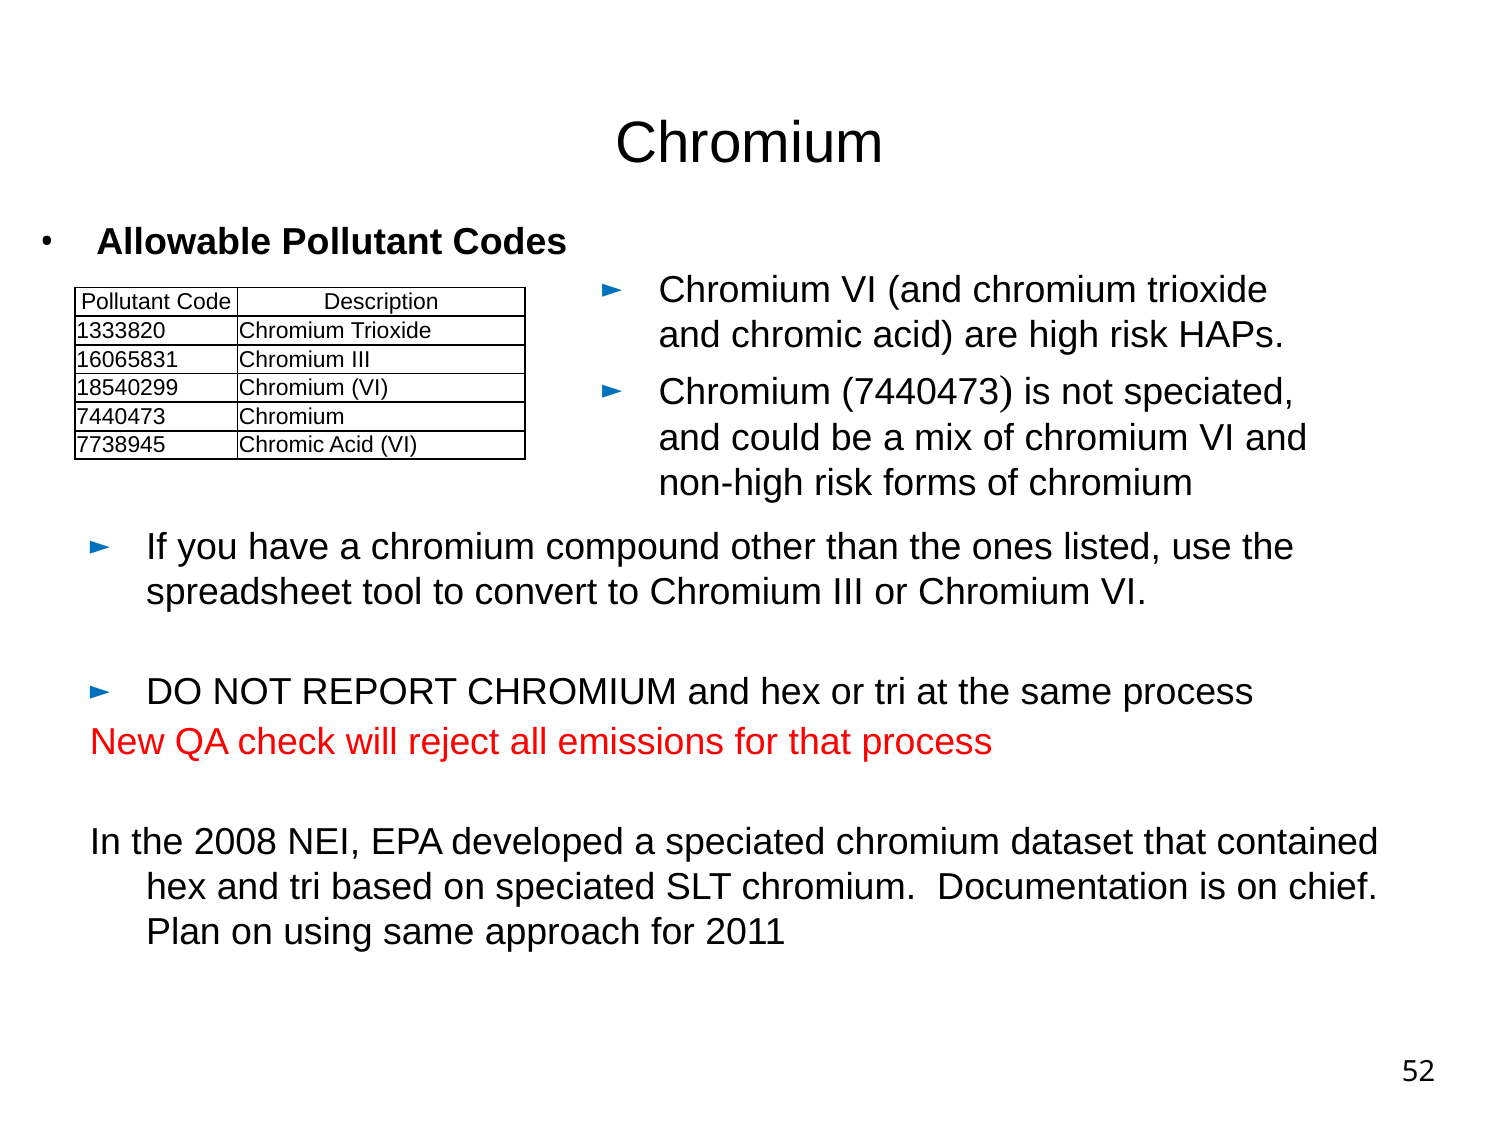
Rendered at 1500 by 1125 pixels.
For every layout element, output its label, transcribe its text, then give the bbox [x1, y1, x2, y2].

text_box 52 [1100, 1042, 1450, 1103]
table_header Pollutant Code [76, 288, 237, 315]
table_cell Chromium Trioxide [238, 317, 524, 344]
table_header Description [238, 288, 524, 315]
table_cell Chromium [238, 403, 524, 424]
table_cell 7440473 [76, 403, 237, 424]
title Chromium [74, 44, 1426, 233]
table_cell 1333820 [76, 317, 237, 344]
text_box If you have a chromium compound other than the ones listed, use the spreadsheet tool to convert to Chromium III or Chromium VI. DO NOT REPORT CHROMIUM and hex or tri at the same process New QA check will reject all emissions for that process In the 2008 NEI, EPA developed a speciated chromium dataset that contained hex and tri based on speciated SLT chromium. Documentation is on chief. Plan on using same approach for 2011 [74, 424, 1413, 800]
table_cell Chromium III [238, 346, 524, 373]
table_cell 16065831 [76, 346, 237, 373]
text_box Chromium VI (and chromium trioxide and chromic acid) are high risk HAPs. Chromium (7440473) is not speciated, and could be a mix of chromium VI and non-high risk forms of chromium [587, 212, 1325, 363]
table_cell 18540299 [76, 374, 237, 401]
list Allowable Pollutant Codes [24, 162, 601, 513]
table_cell Chromium (VI) [238, 374, 524, 401]
